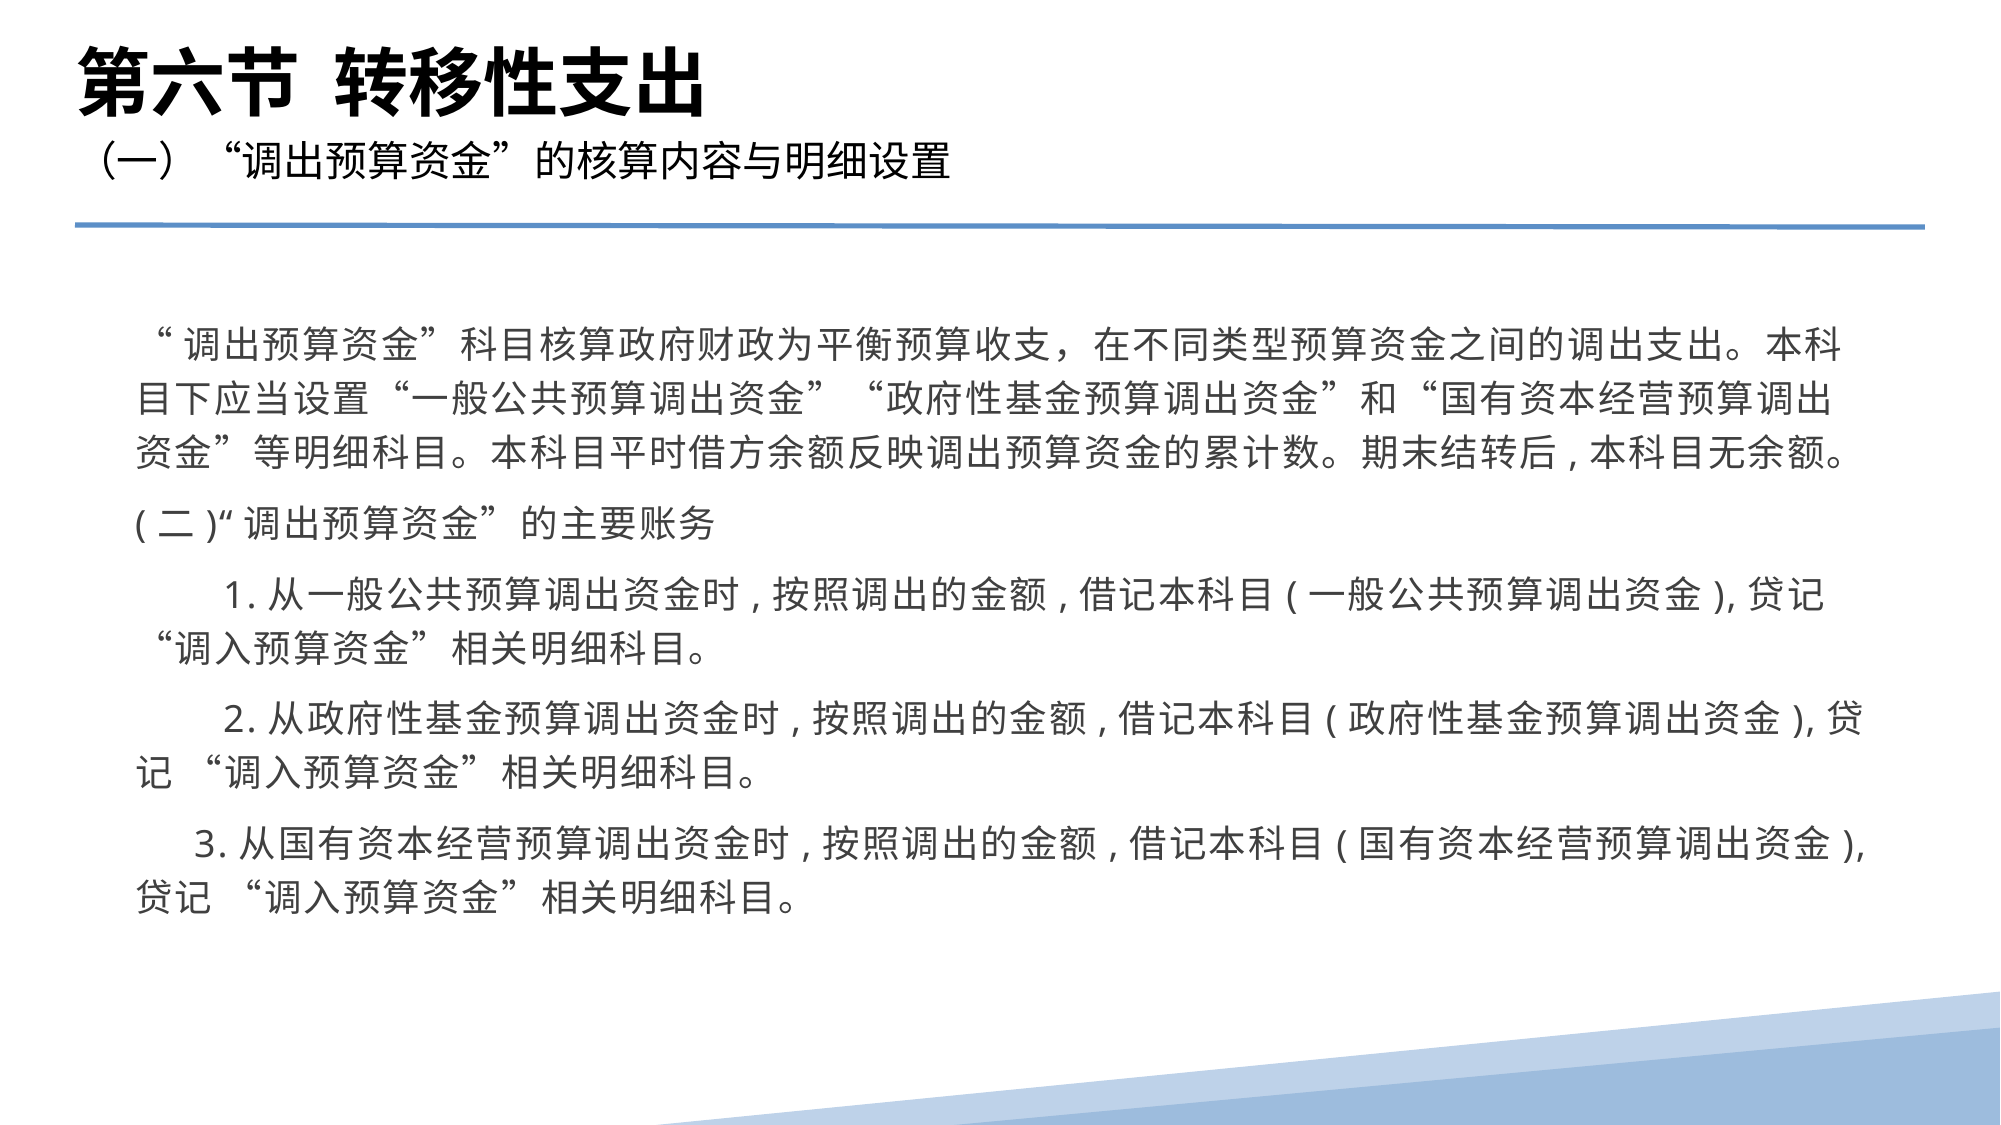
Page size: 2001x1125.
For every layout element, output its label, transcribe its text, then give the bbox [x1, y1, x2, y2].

text_box “调出预算资金”科目核算政府财政为平衡预算收支，在不同类型预算资金之间的调出支出。本科目下应当设置“一般公共预算调出资金”“政府性基金预算调出资金”和“国有资本经营预算调出资金”等明细科目。本科目平时借方余额反映调出预算资金的累计数。期末结转后,本科目无余额。 (二)“调出预算资金”的主要账务 1.从一般公共预算调出资金时,按照调出的金额,借记本科目(一般公共预算调出资金),贷记 “调入预算资金”相关明细科目。 2.从政府性基金预算调出资金时,按照调出的金额,借记本科目(政府性基金预算调出资金),贷记 “调入预算资金”相关明细科目。 3.从国有资本经营预算调出资金时,按照调出的金额,借记本科目(国有资本经营预算调出资金),贷记 “调入预算资金”相关明细科目。 [124, 231, 1886, 1000]
text_box （一）“调出预算资金”的核算内容与明细设置 [75, 124, 1925, 200]
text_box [74, 224, 1925, 228]
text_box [656, 991, 2000, 1125]
text_box 第六节 转移性支出 [75, 24, 1925, 124]
